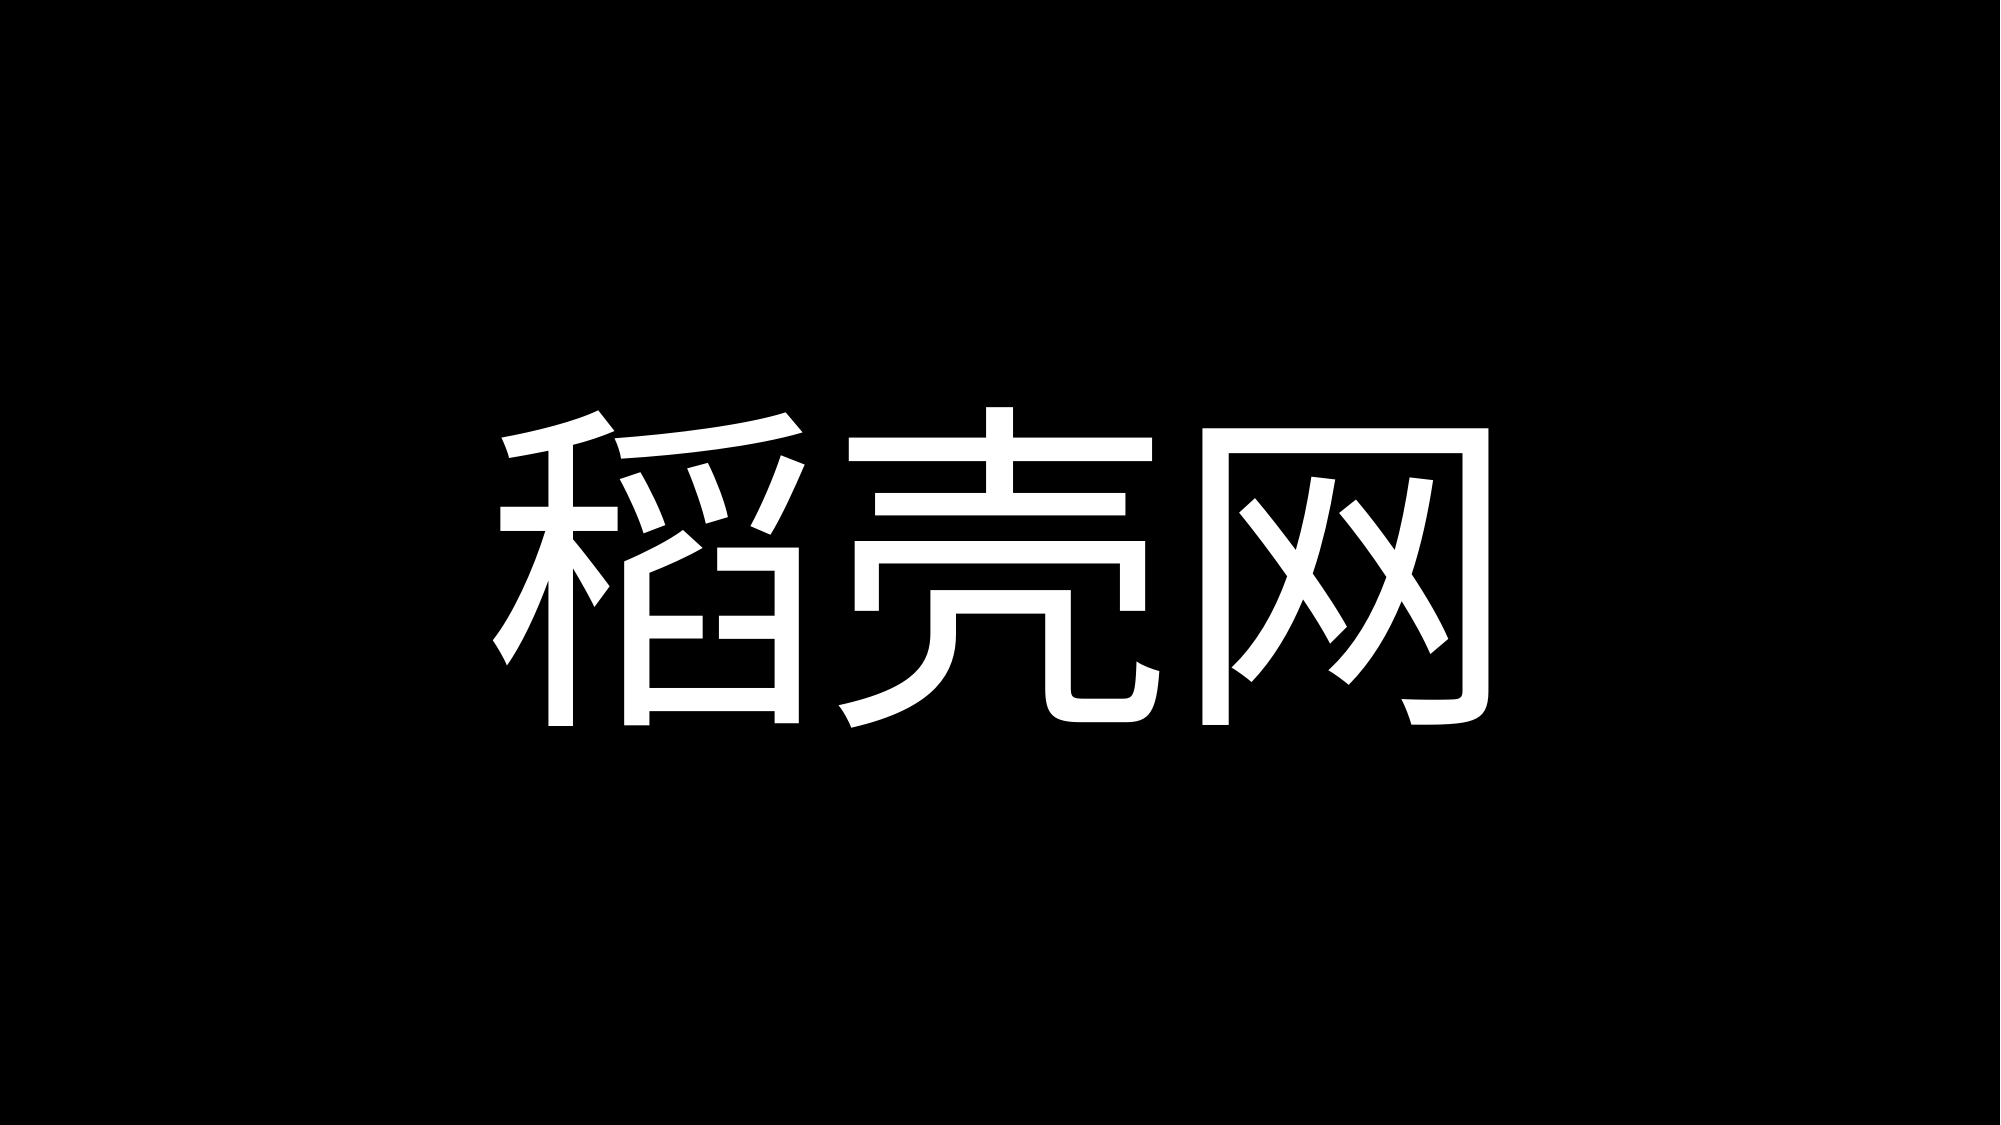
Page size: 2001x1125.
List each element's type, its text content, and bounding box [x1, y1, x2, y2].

text_box 稻壳网 [466, 345, 1534, 776]
